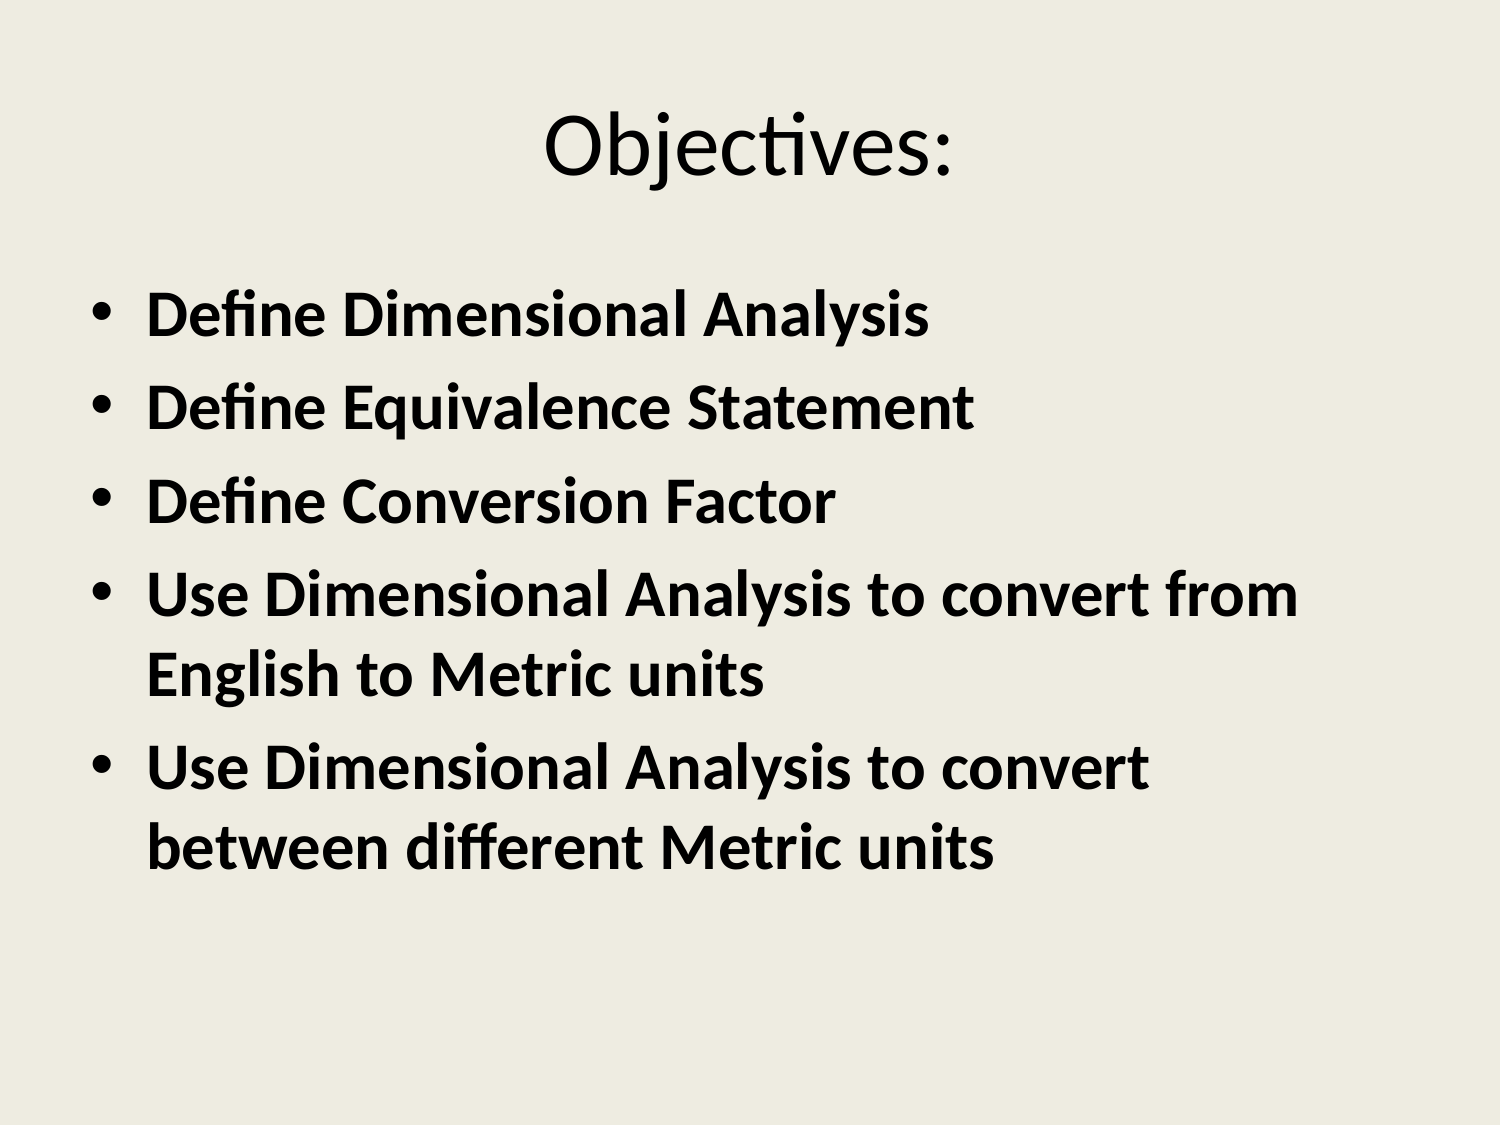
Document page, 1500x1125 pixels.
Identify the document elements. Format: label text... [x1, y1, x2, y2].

list Define Dimensional Analysis Define Equivalence Statement Define Conversion Factor Use Dimensional Analysis to convert from English to Metric units Use Dimensional Analysis to convert between different Metric units [75, 262, 1425, 1005]
title Objectives: [75, 45, 1425, 233]
